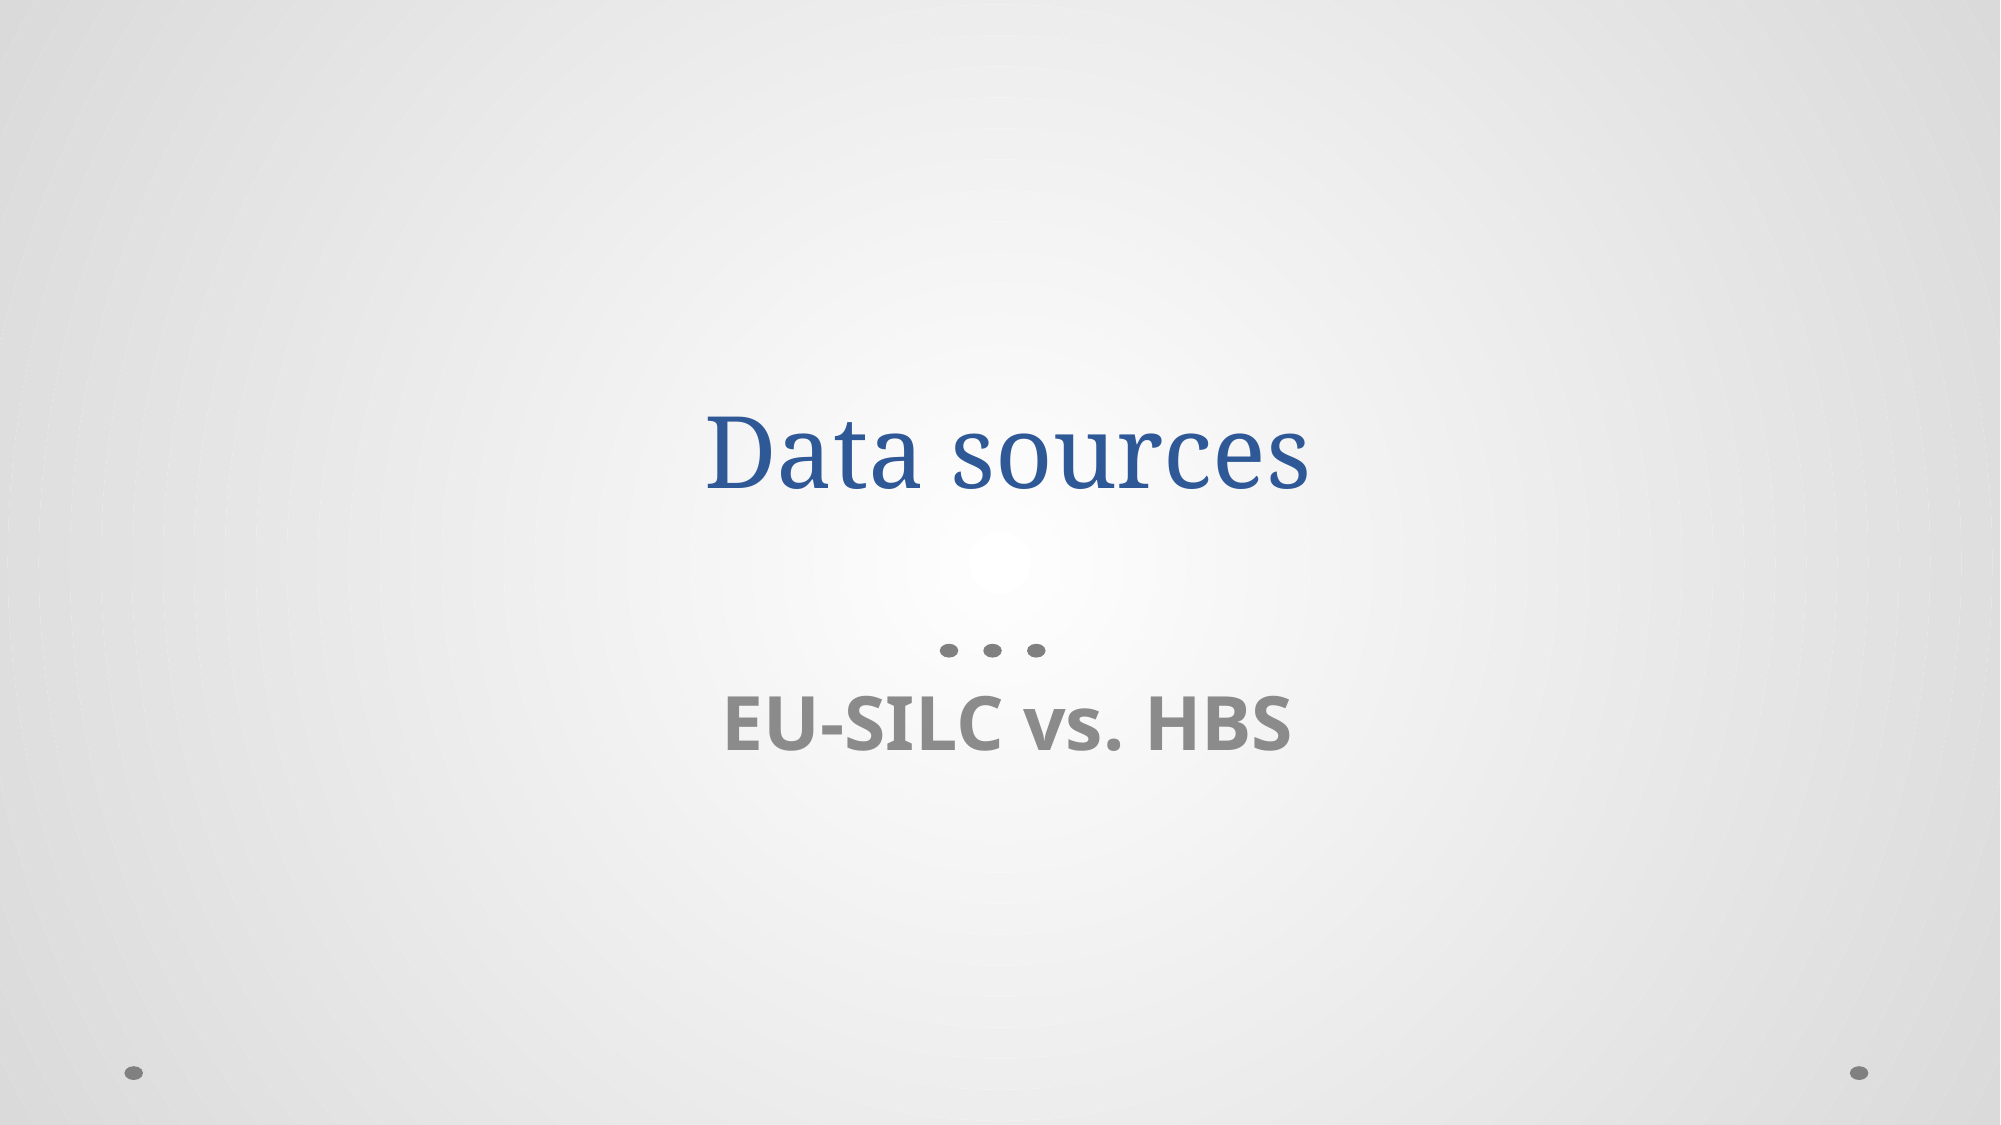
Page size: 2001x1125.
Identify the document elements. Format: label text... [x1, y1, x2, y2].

title Data sources [157, 224, 1858, 636]
list EU-SILC vs. HBS [157, 667, 1858, 854]
